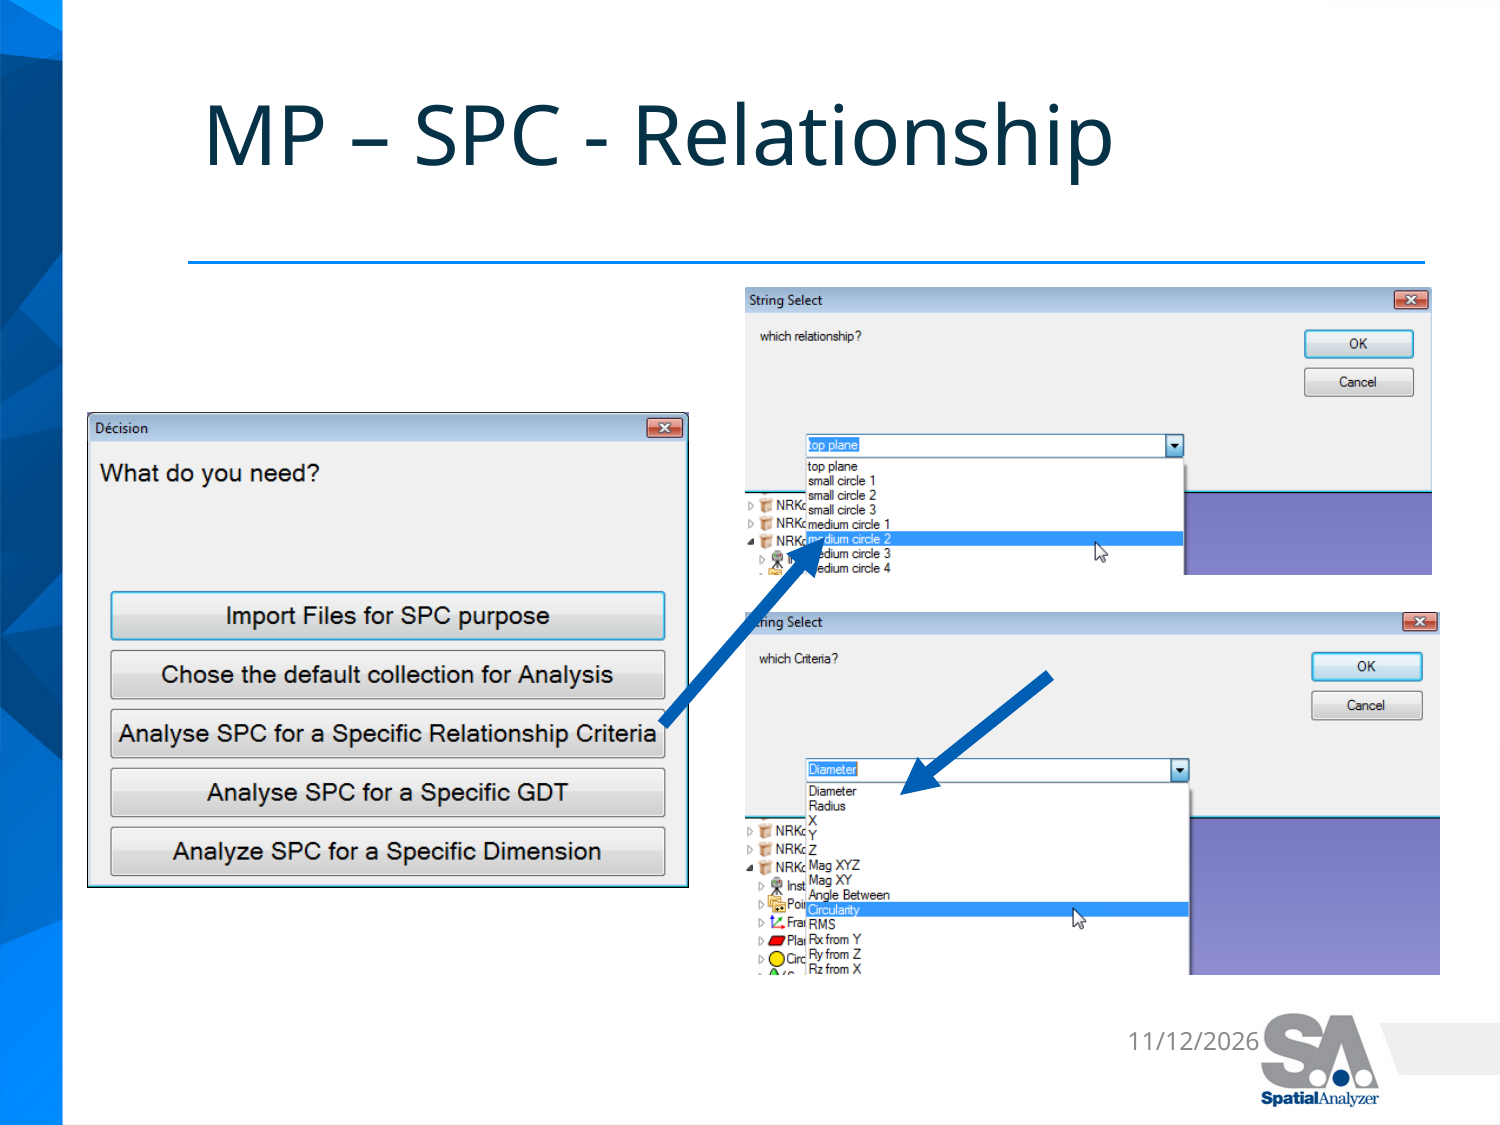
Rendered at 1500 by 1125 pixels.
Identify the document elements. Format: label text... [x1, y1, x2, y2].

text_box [899, 674, 1051, 796]
picture [0, 0, 1500, 1125]
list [87, 412, 689, 888]
title MP – SPC - Relationship [187, 45, 1425, 233]
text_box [662, 537, 826, 726]
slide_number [1112, 1012, 1275, 1073]
